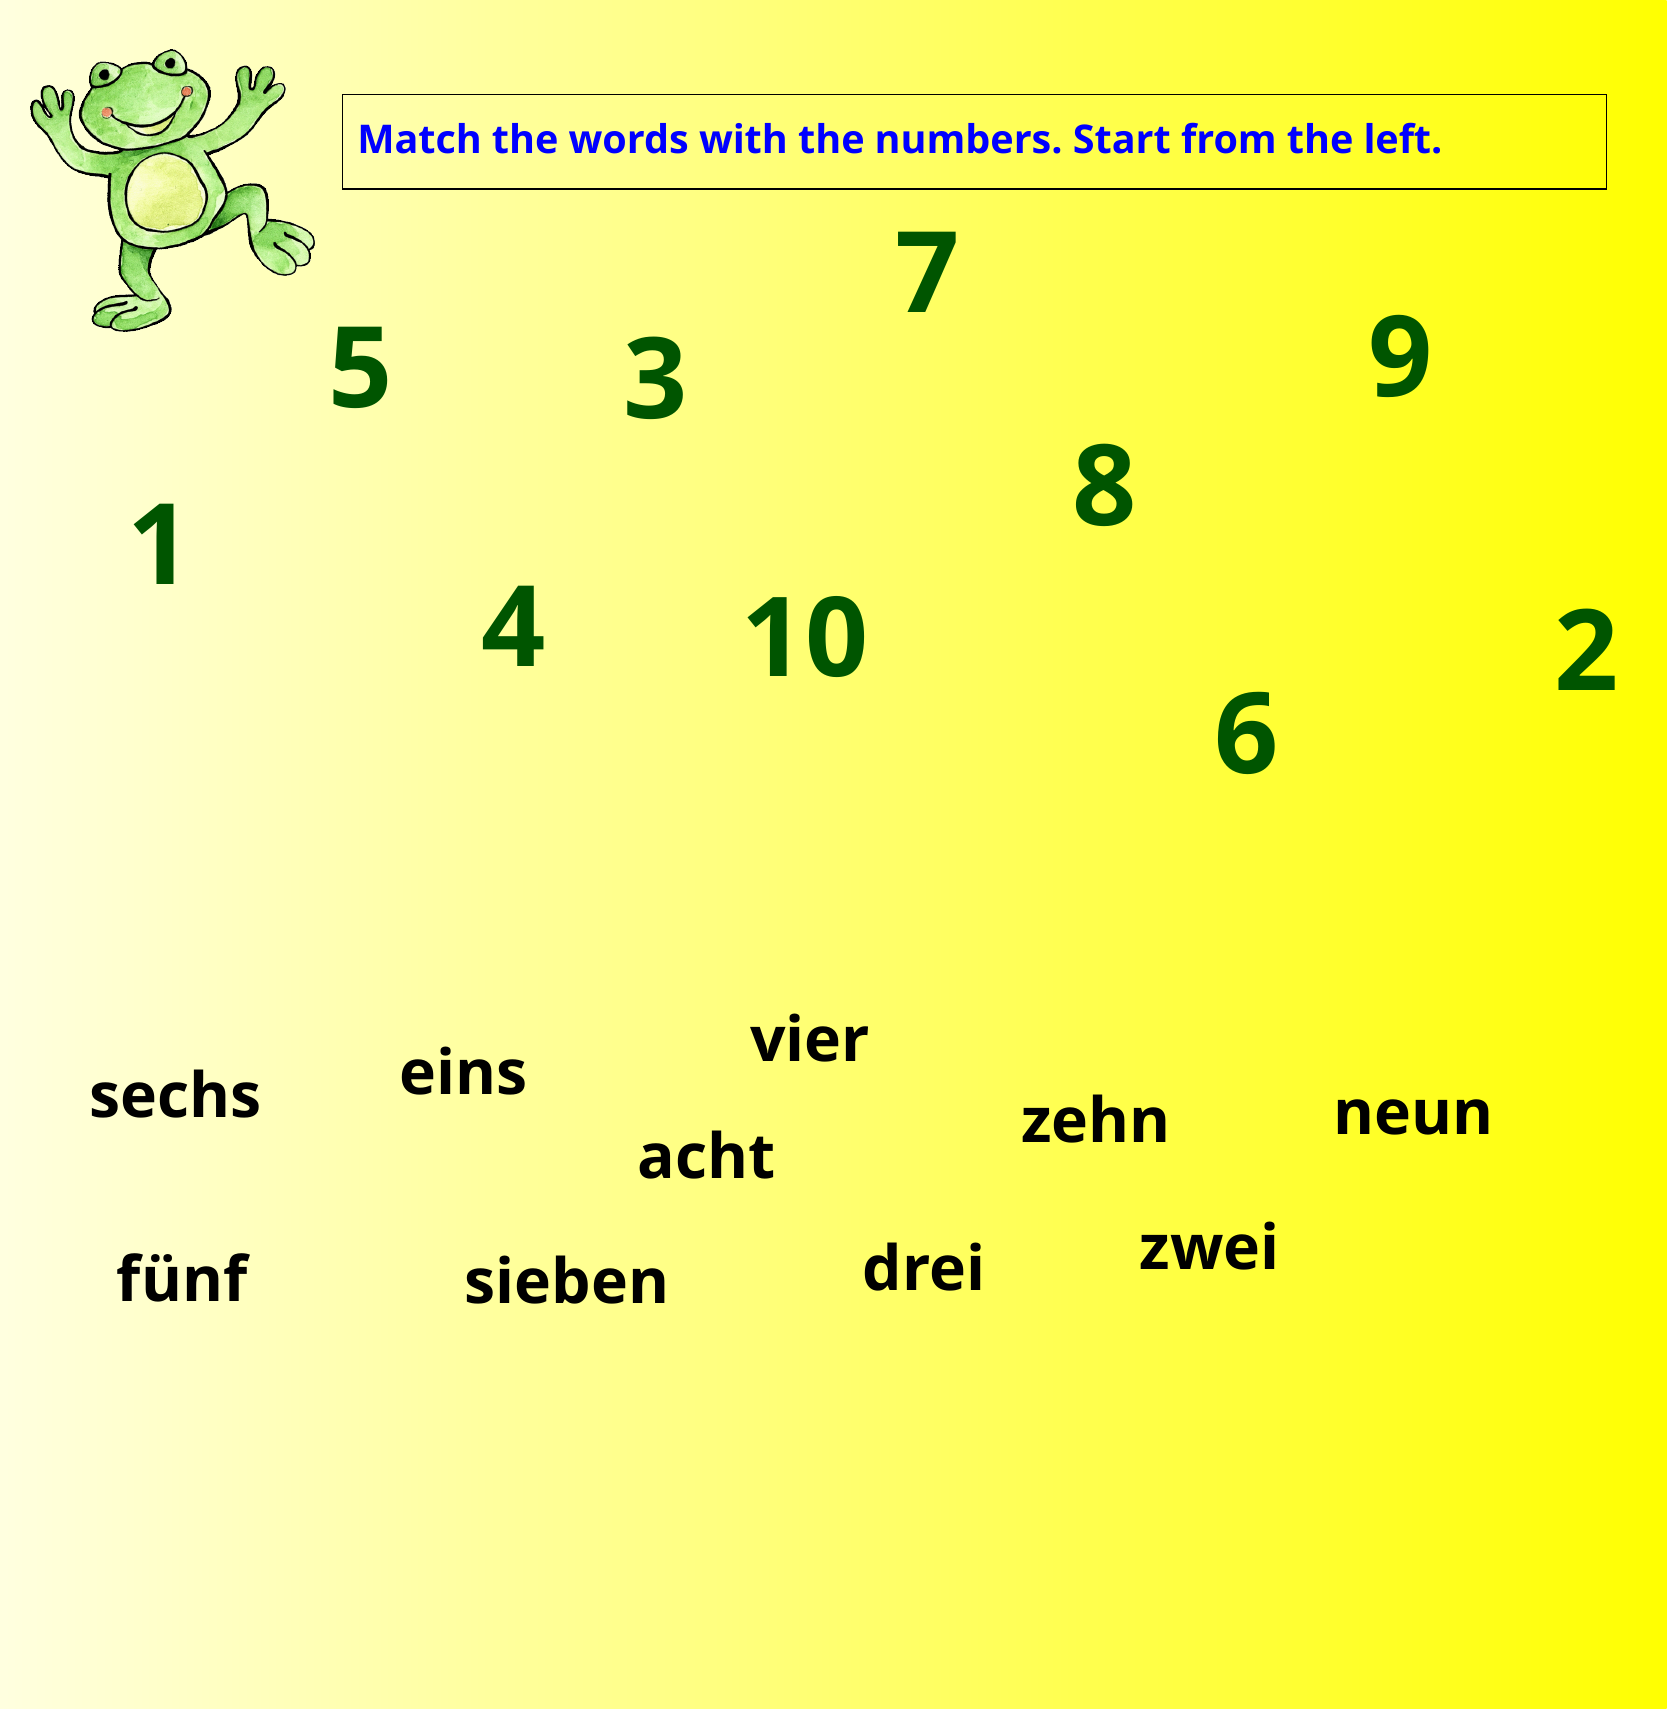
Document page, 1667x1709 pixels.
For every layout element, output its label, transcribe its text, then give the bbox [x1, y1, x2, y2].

text_box zehn [1006, 1072, 1226, 1163]
text_box 4 [467, 546, 722, 697]
text_box sechs [75, 1047, 329, 1138]
text_box sieben [449, 1233, 742, 1323]
picture [30, 48, 315, 332]
text_box 5 [313, 287, 568, 437]
text_box Match the words with the numbers. Start from the left. [342, 94, 1607, 190]
text_box 3 [608, 298, 863, 449]
text_box 2 [1539, 570, 1667, 721]
text_box neun [1318, 1064, 1548, 1155]
text_box eins [385, 1025, 575, 1115]
text_box 6 [1199, 653, 1454, 804]
text_box vier [735, 991, 914, 1082]
text_box 7 [880, 192, 1135, 343]
text_box zwei [1125, 1200, 1331, 1290]
text_box 1 [112, 464, 367, 614]
text_box 10 [727, 558, 1065, 707]
text_box drei [847, 1220, 1029, 1311]
text_box fünf [102, 1231, 287, 1321]
text_box 9 [1354, 277, 1609, 427]
text_box 8 [1057, 405, 1312, 555]
text_box acht [622, 1108, 823, 1198]
